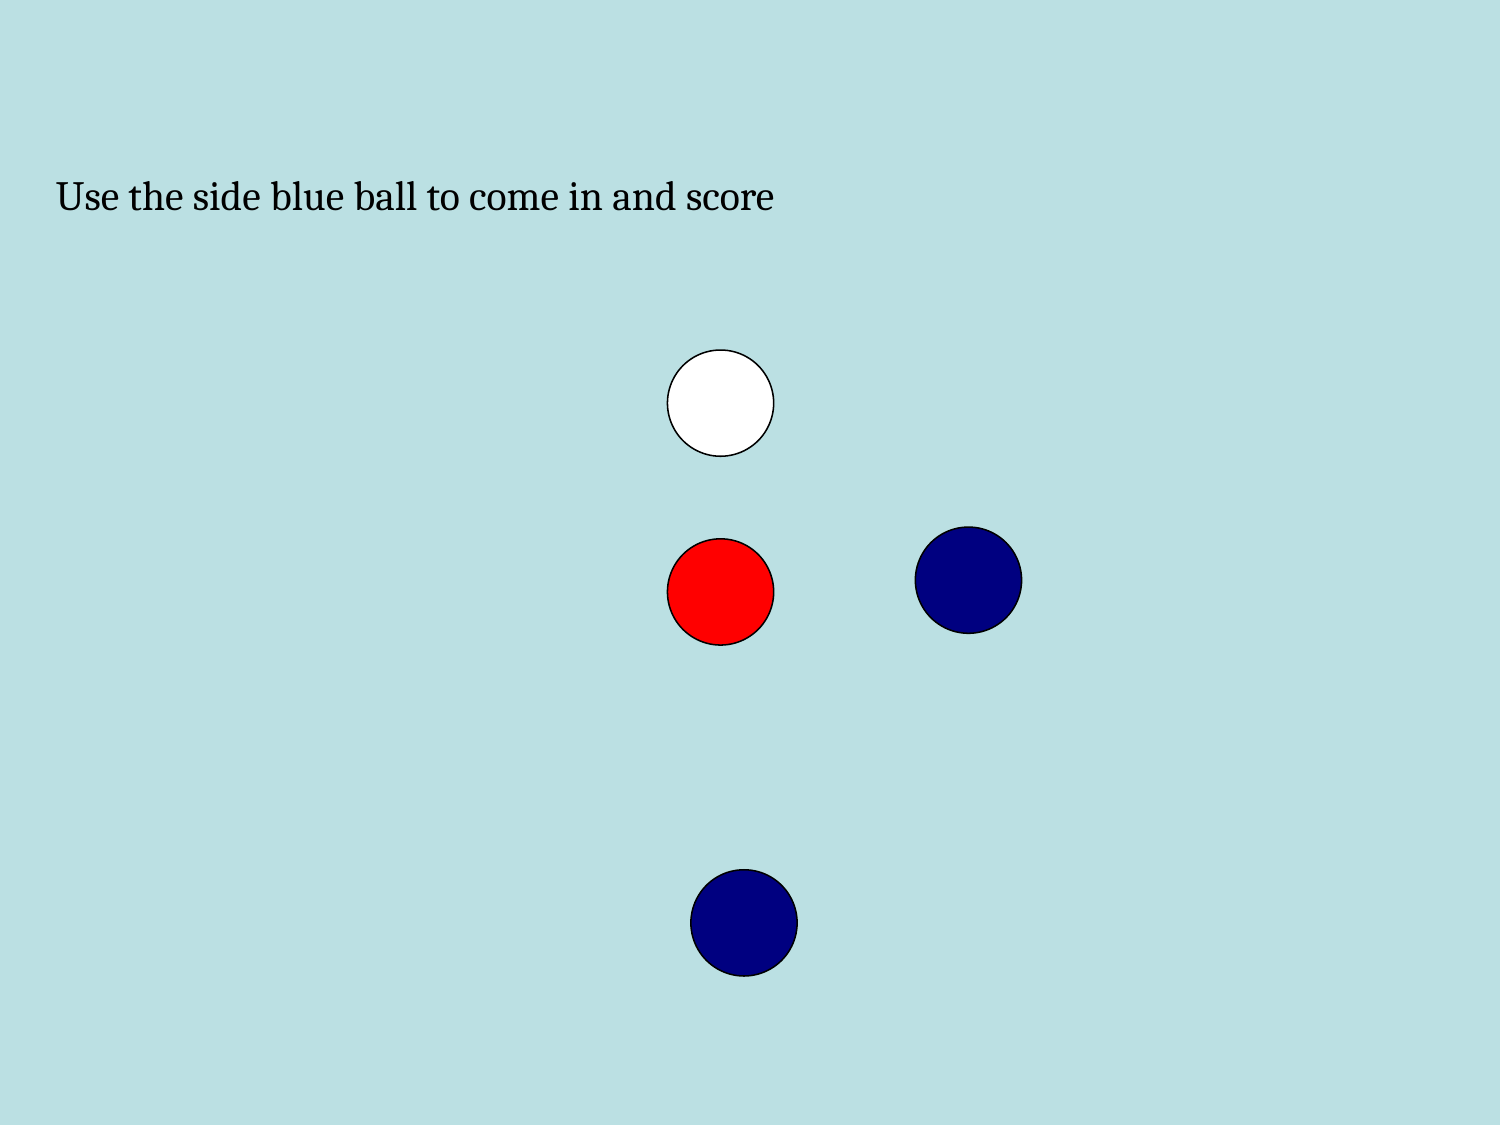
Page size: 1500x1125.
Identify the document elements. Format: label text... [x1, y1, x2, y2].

text_box [915, 527, 1022, 634]
text_box [667, 350, 774, 457]
text_box [667, 538, 774, 646]
text_box [690, 869, 798, 977]
text_box Use the side blue ball to come in and score [41, 160, 845, 226]
